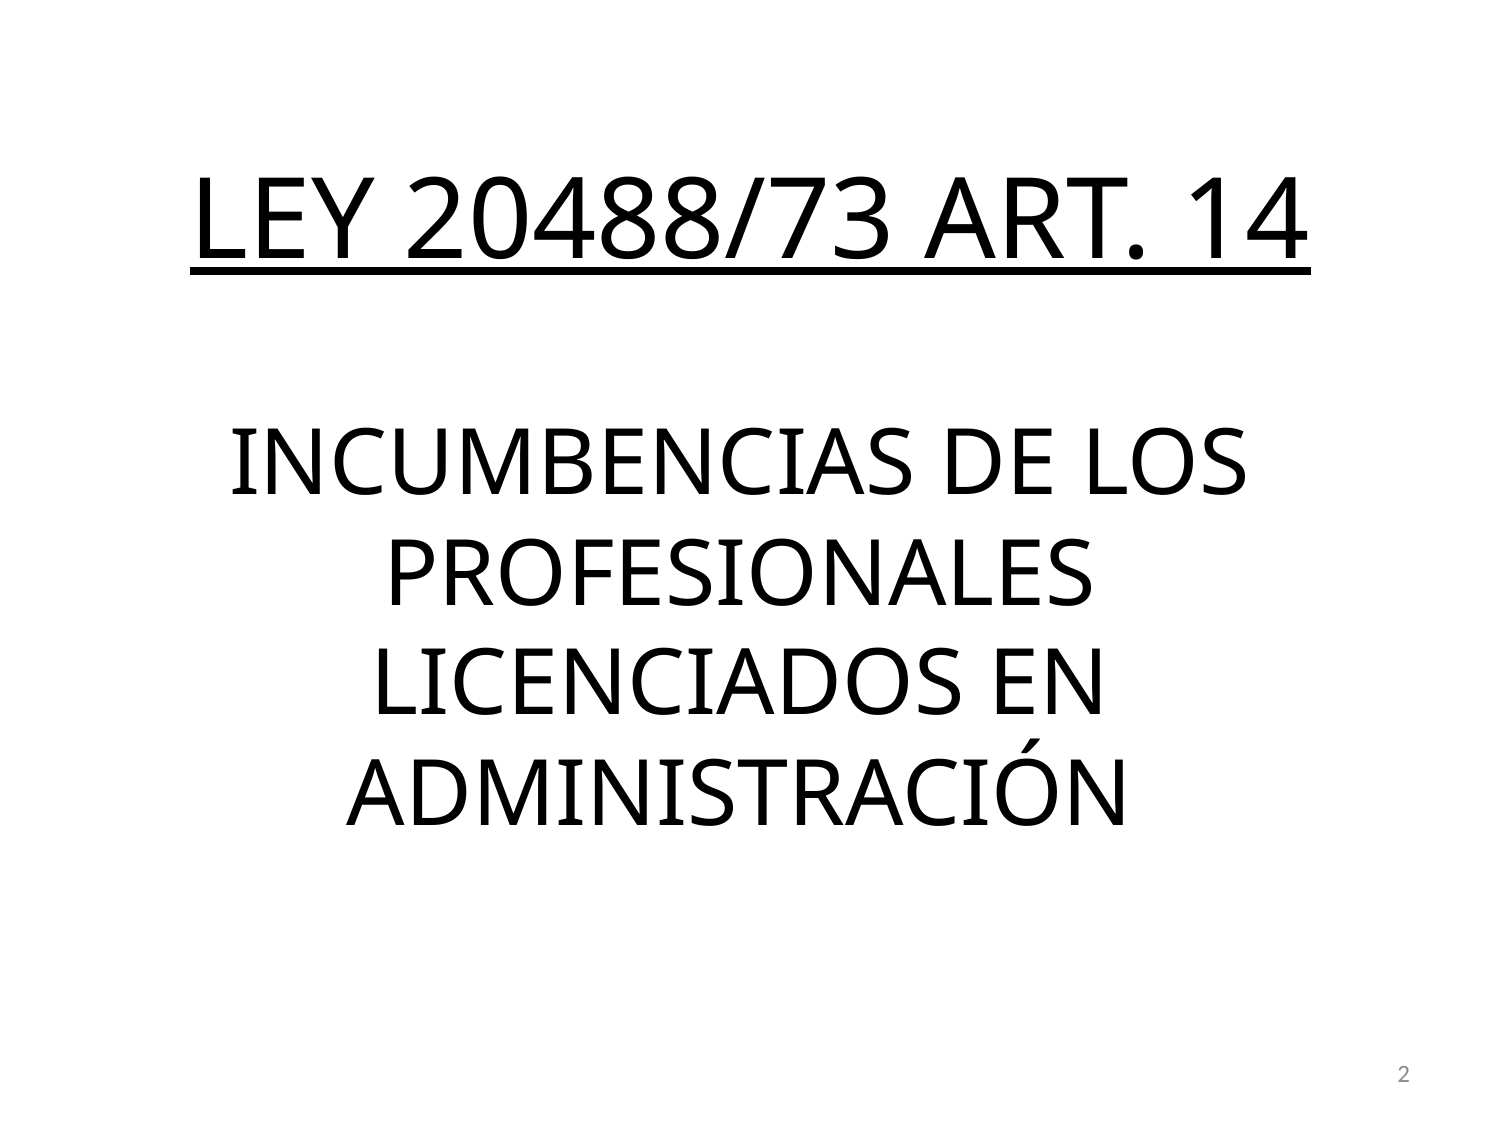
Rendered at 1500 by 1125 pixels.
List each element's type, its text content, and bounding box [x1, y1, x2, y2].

title LEY 20488/73 ART. 14 [75, 45, 1425, 233]
list INCUMBENCIAS DE LOS PROFESIONALES LICENCIADOS EN ADMINISTRACIÓN [64, 267, 1415, 1010]
slide_number 2 [1074, 1042, 1425, 1103]
